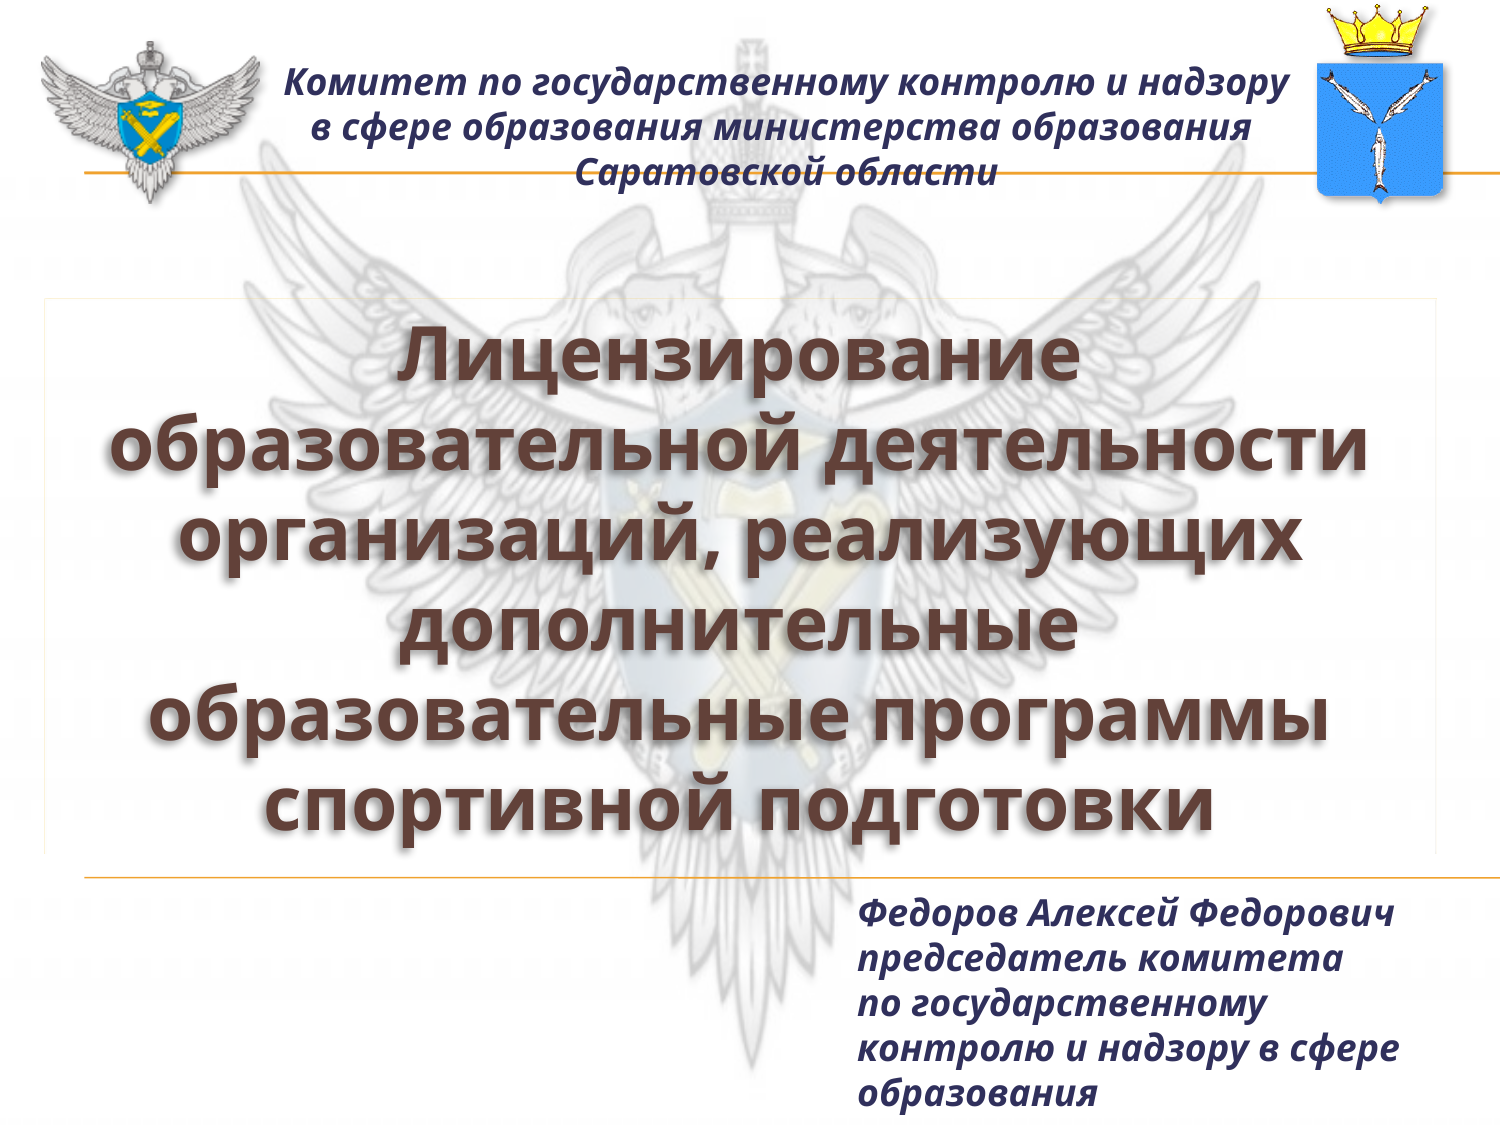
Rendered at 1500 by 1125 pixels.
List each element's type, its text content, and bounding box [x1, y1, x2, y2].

text_box Комитет по государственному контролю и надзору в сфере образования министерства образования Саратовской области [259, 5, 1314, 246]
text_box Лицензирование образовательной деятельности организаций, реализующих дополнительные образовательные программы спортивной подготовки [50, 304, 1435, 854]
text_box Федоров Алексей Федорович председатель комитета по государственному контролю и надзору в сфере образования [842, 881, 1457, 1125]
picture [40, 40, 260, 205]
picture [1317, 4, 1444, 205]
